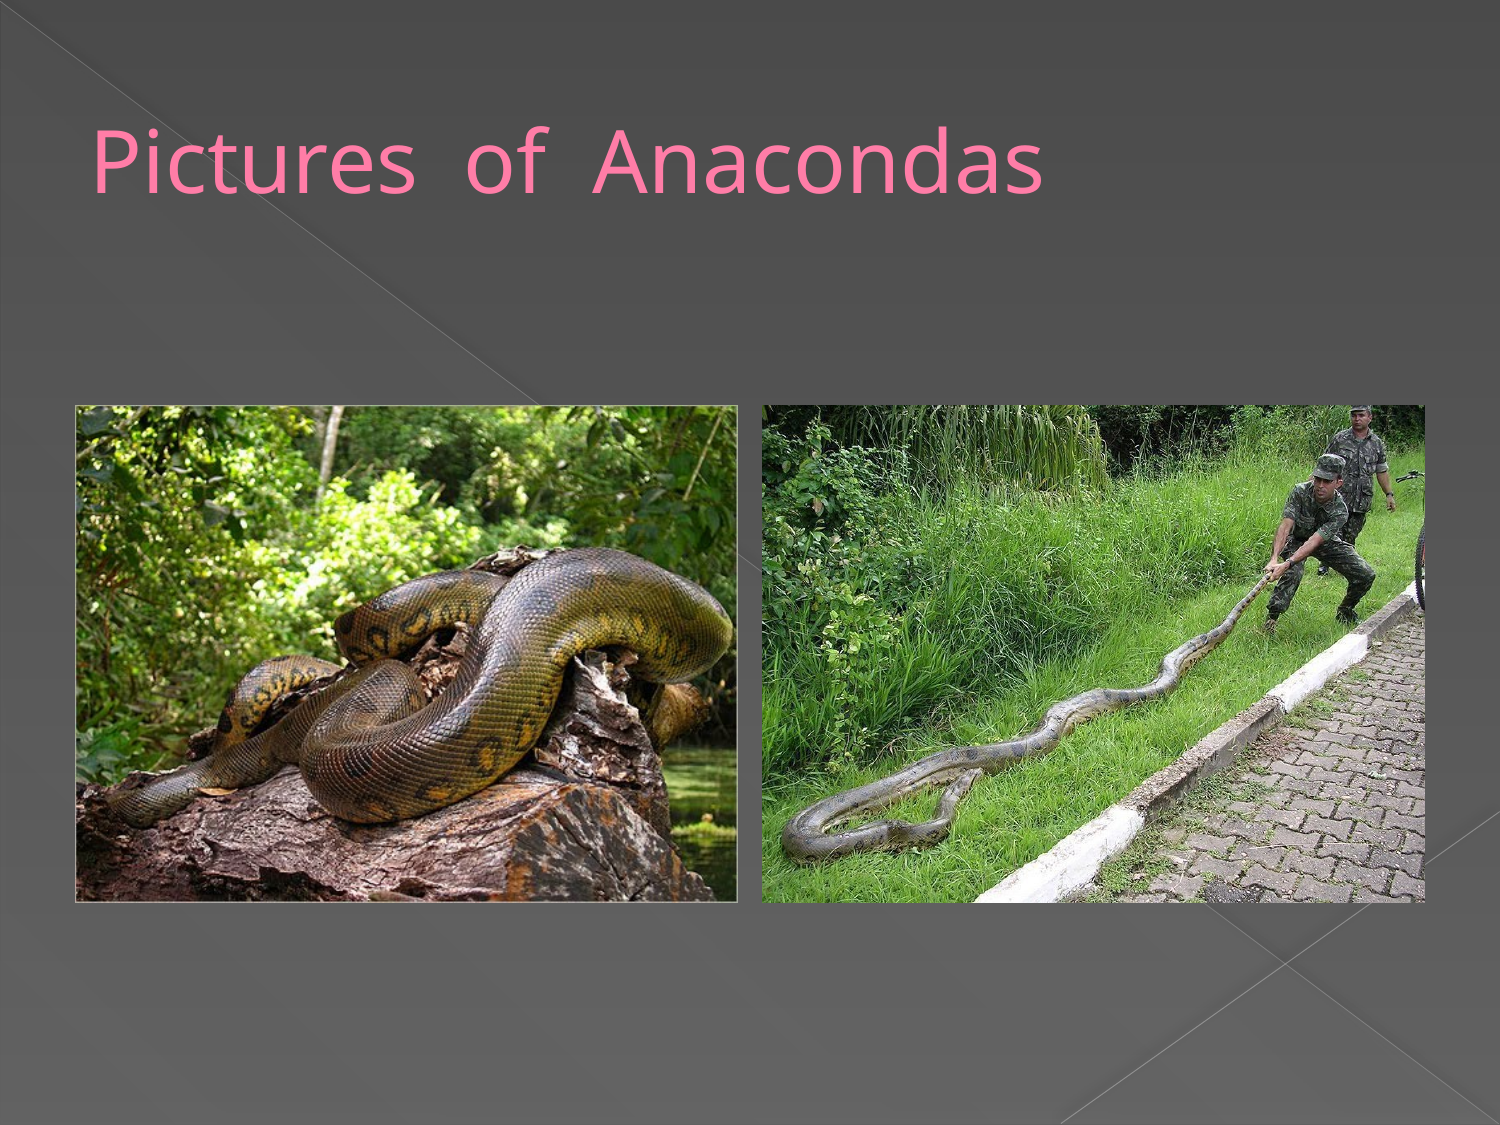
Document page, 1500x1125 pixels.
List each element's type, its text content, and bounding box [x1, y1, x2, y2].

title Pictures of Anacondas [75, 43, 1425, 274]
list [762, 405, 1426, 903]
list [74, 405, 738, 903]
